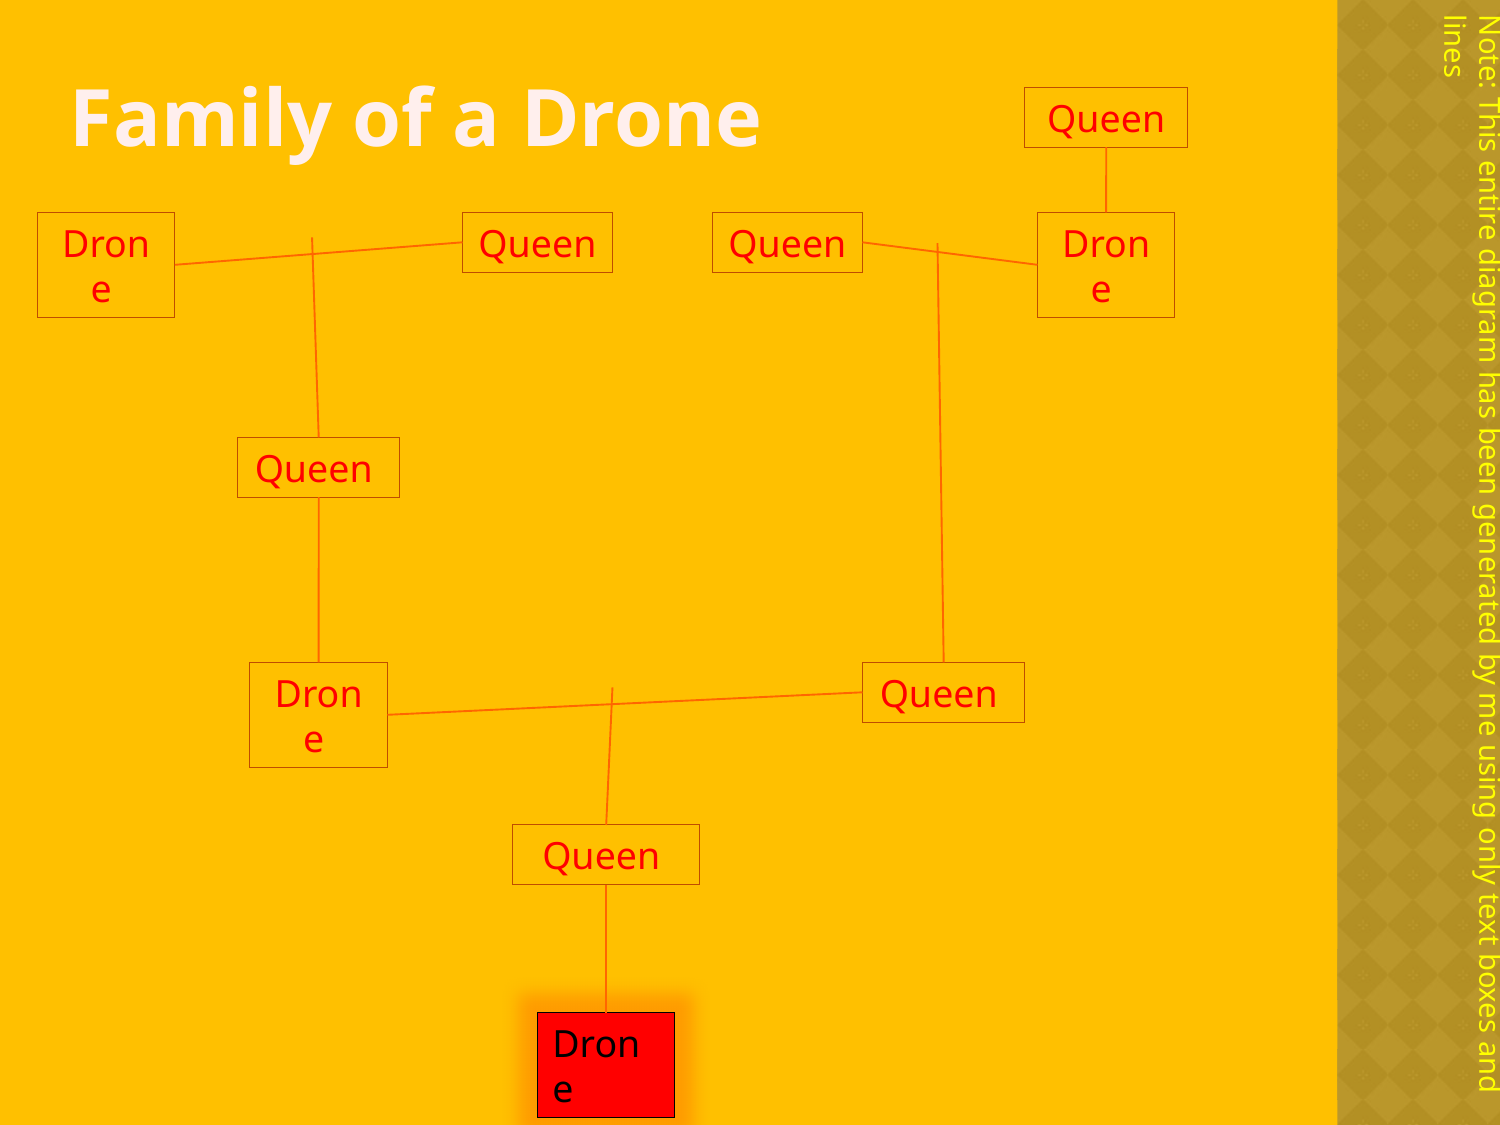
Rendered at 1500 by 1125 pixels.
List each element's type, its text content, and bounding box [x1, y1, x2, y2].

text_box Queen [237, 437, 400, 498]
text_box Note: This entire diagram has been generated by me using only text boxes and lines [1414, 0, 1500, 1125]
text_box Drone [537, 1012, 675, 1118]
text_box Queen [512, 824, 700, 885]
text_box Queen [862, 662, 1025, 723]
text_box Drone [1037, 212, 1175, 318]
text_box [730, 449, 1151, 457]
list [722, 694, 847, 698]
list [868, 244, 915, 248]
title Family of a Drone [62, 0, 1250, 163]
text_box Drone [249, 662, 388, 768]
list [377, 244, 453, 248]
text_box Queen [1024, 87, 1188, 148]
text_box Drone [37, 212, 175, 318]
text_box Queen [462, 212, 613, 273]
text_box Queen [712, 212, 863, 273]
